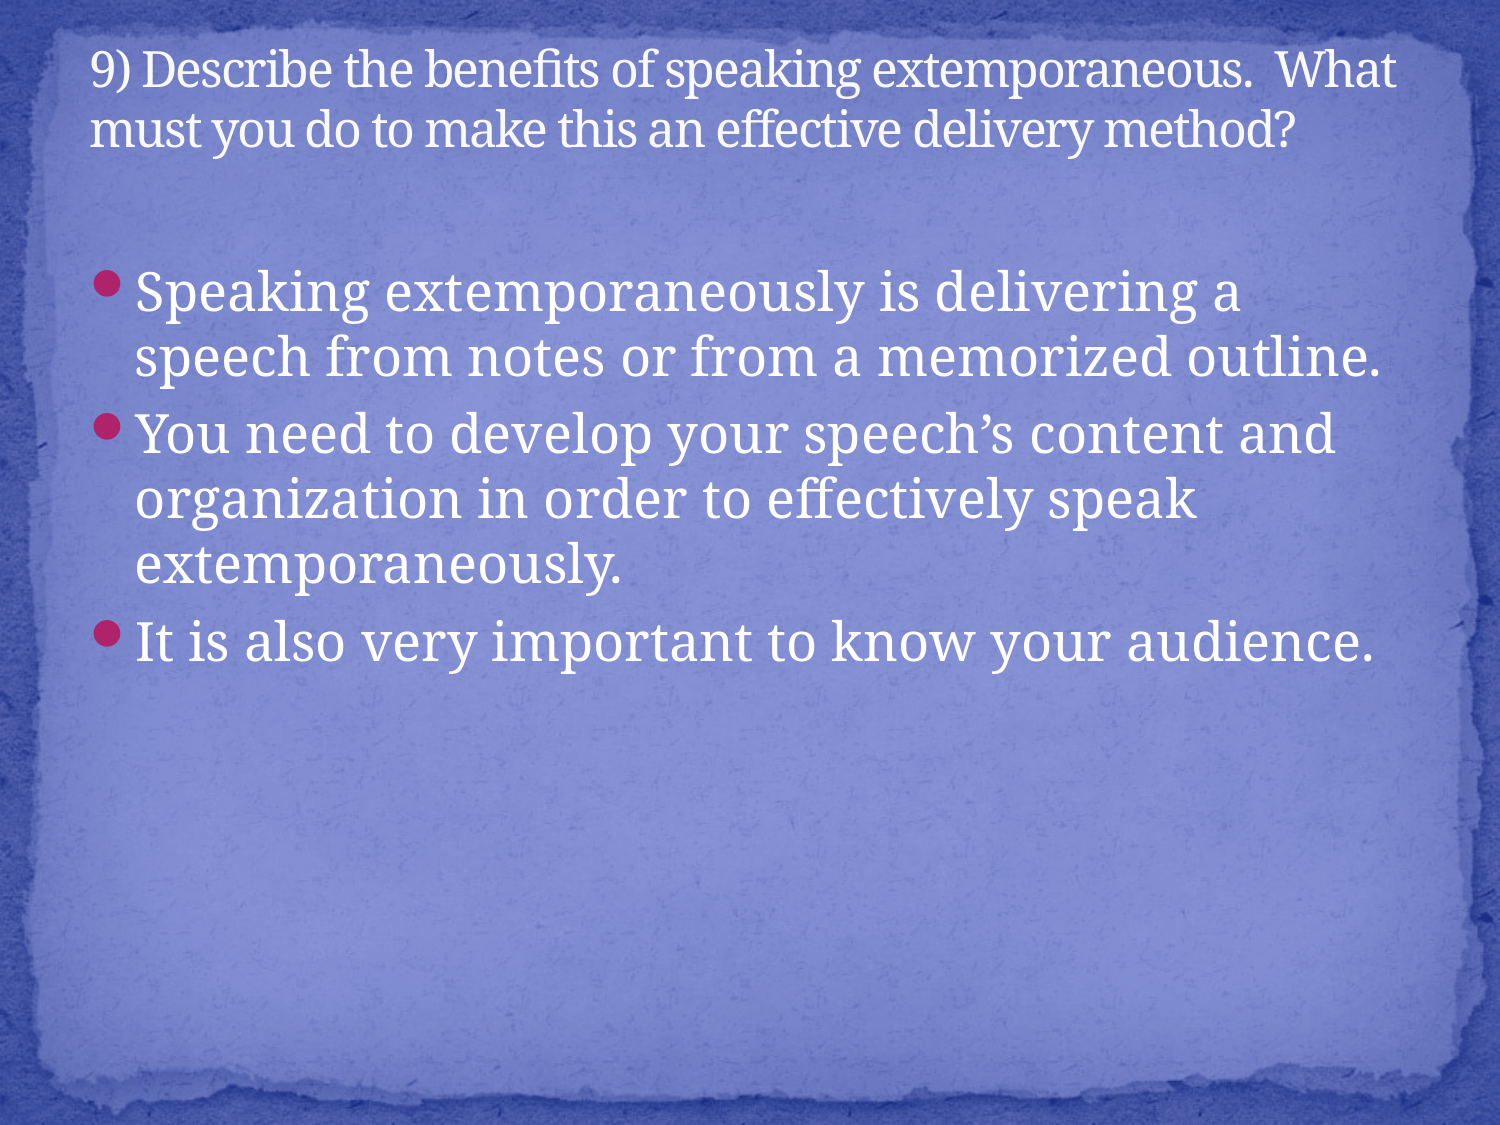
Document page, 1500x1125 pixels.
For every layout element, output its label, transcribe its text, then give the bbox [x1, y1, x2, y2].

list Speaking extemporaneously is delivering a speech from notes or from a memorized outline. You need to develop your speech’s content and organization in order to effectively speak extemporaneously. It is also very important to know your audience. [75, 249, 1425, 1000]
title 9) Describe the benefits of speaking extemporaneous. What must you do to make this an effective delivery method? [74, 24, 1425, 225]
